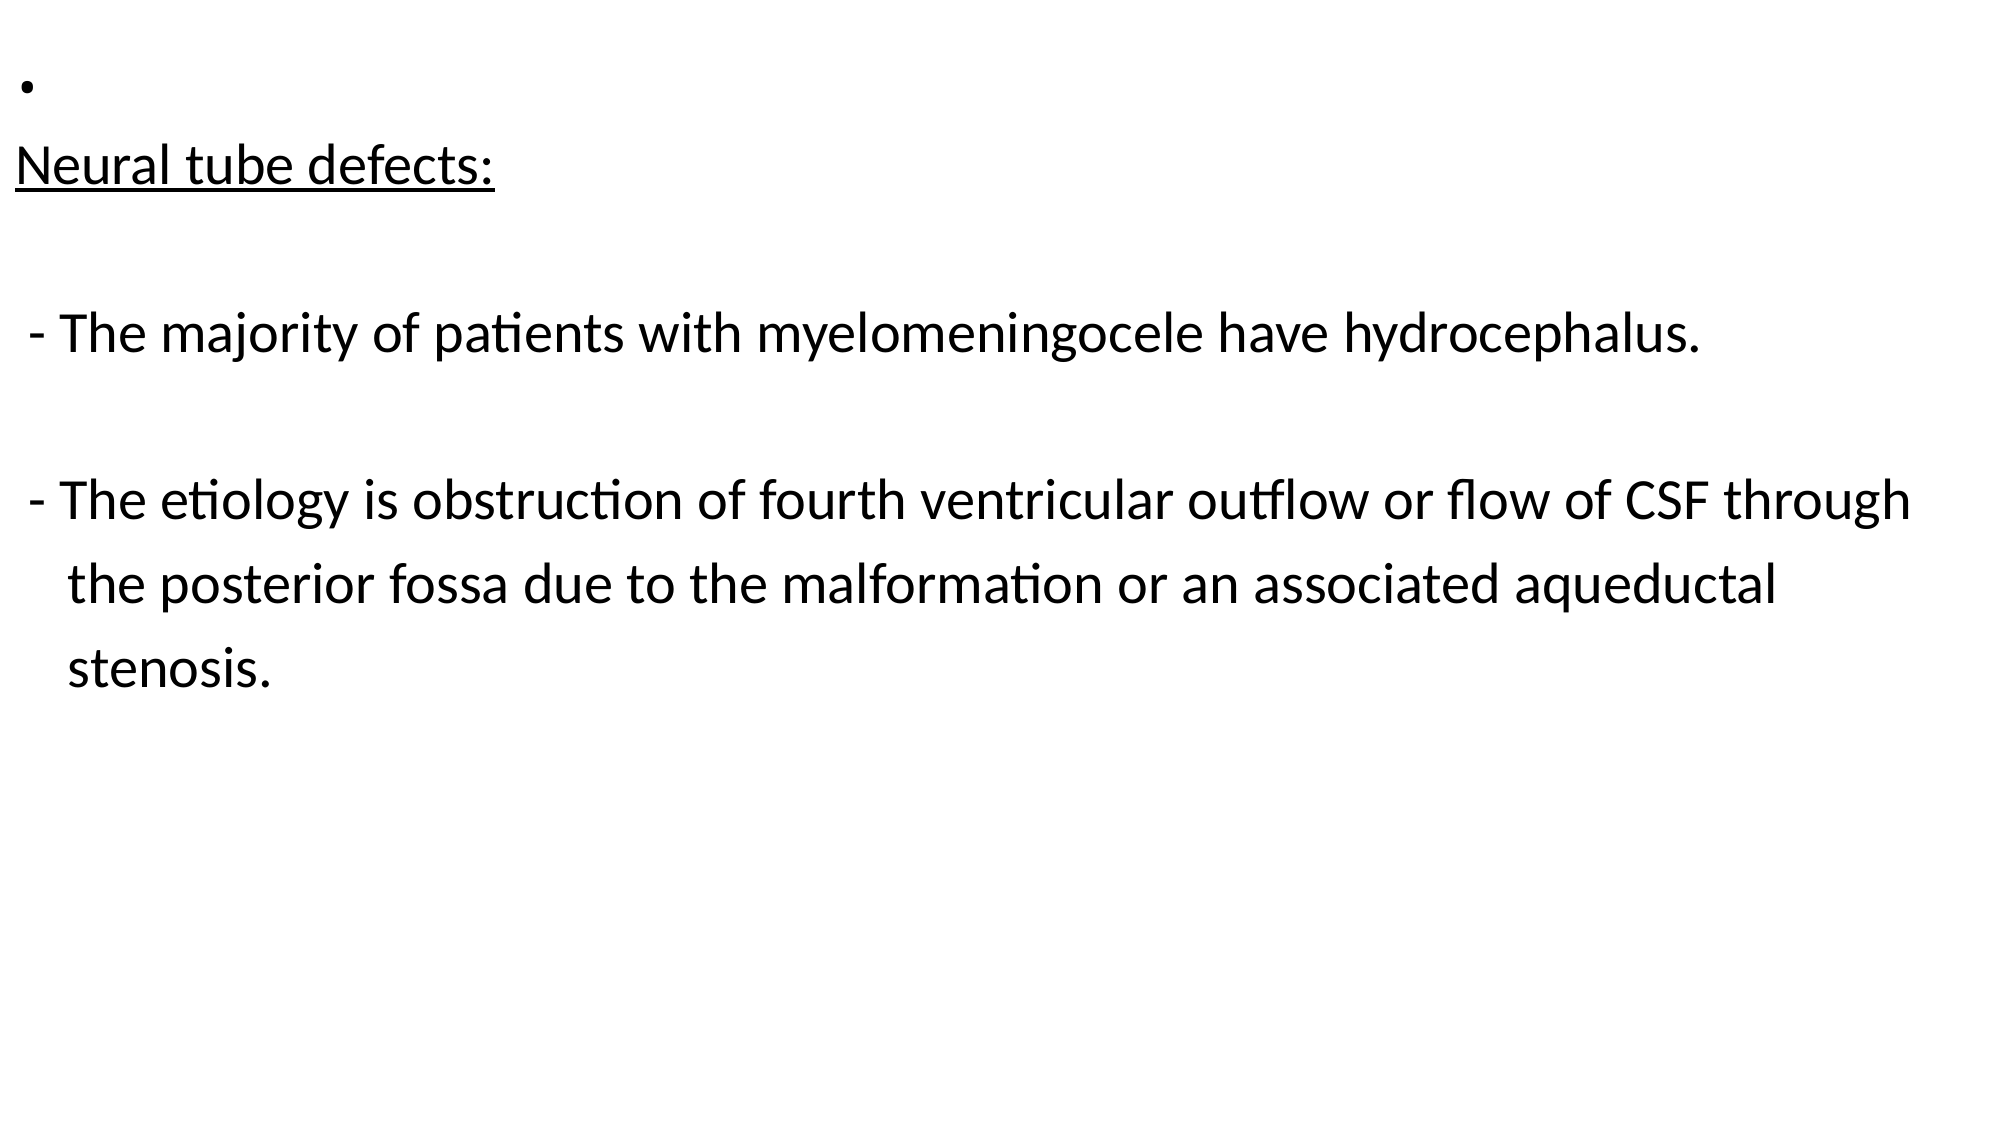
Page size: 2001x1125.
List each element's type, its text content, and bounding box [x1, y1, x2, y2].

title . [0, 0, 1863, 126]
list Neural tube defects: - The majority of patients with myelomeningocele have hydrocephalus. - The etiology is obstruction of fourth ventricular outflow or flow of CSF through the posterior fossa due to the malformation or an associated aqueductal stenosis. [0, 126, 2000, 1125]
